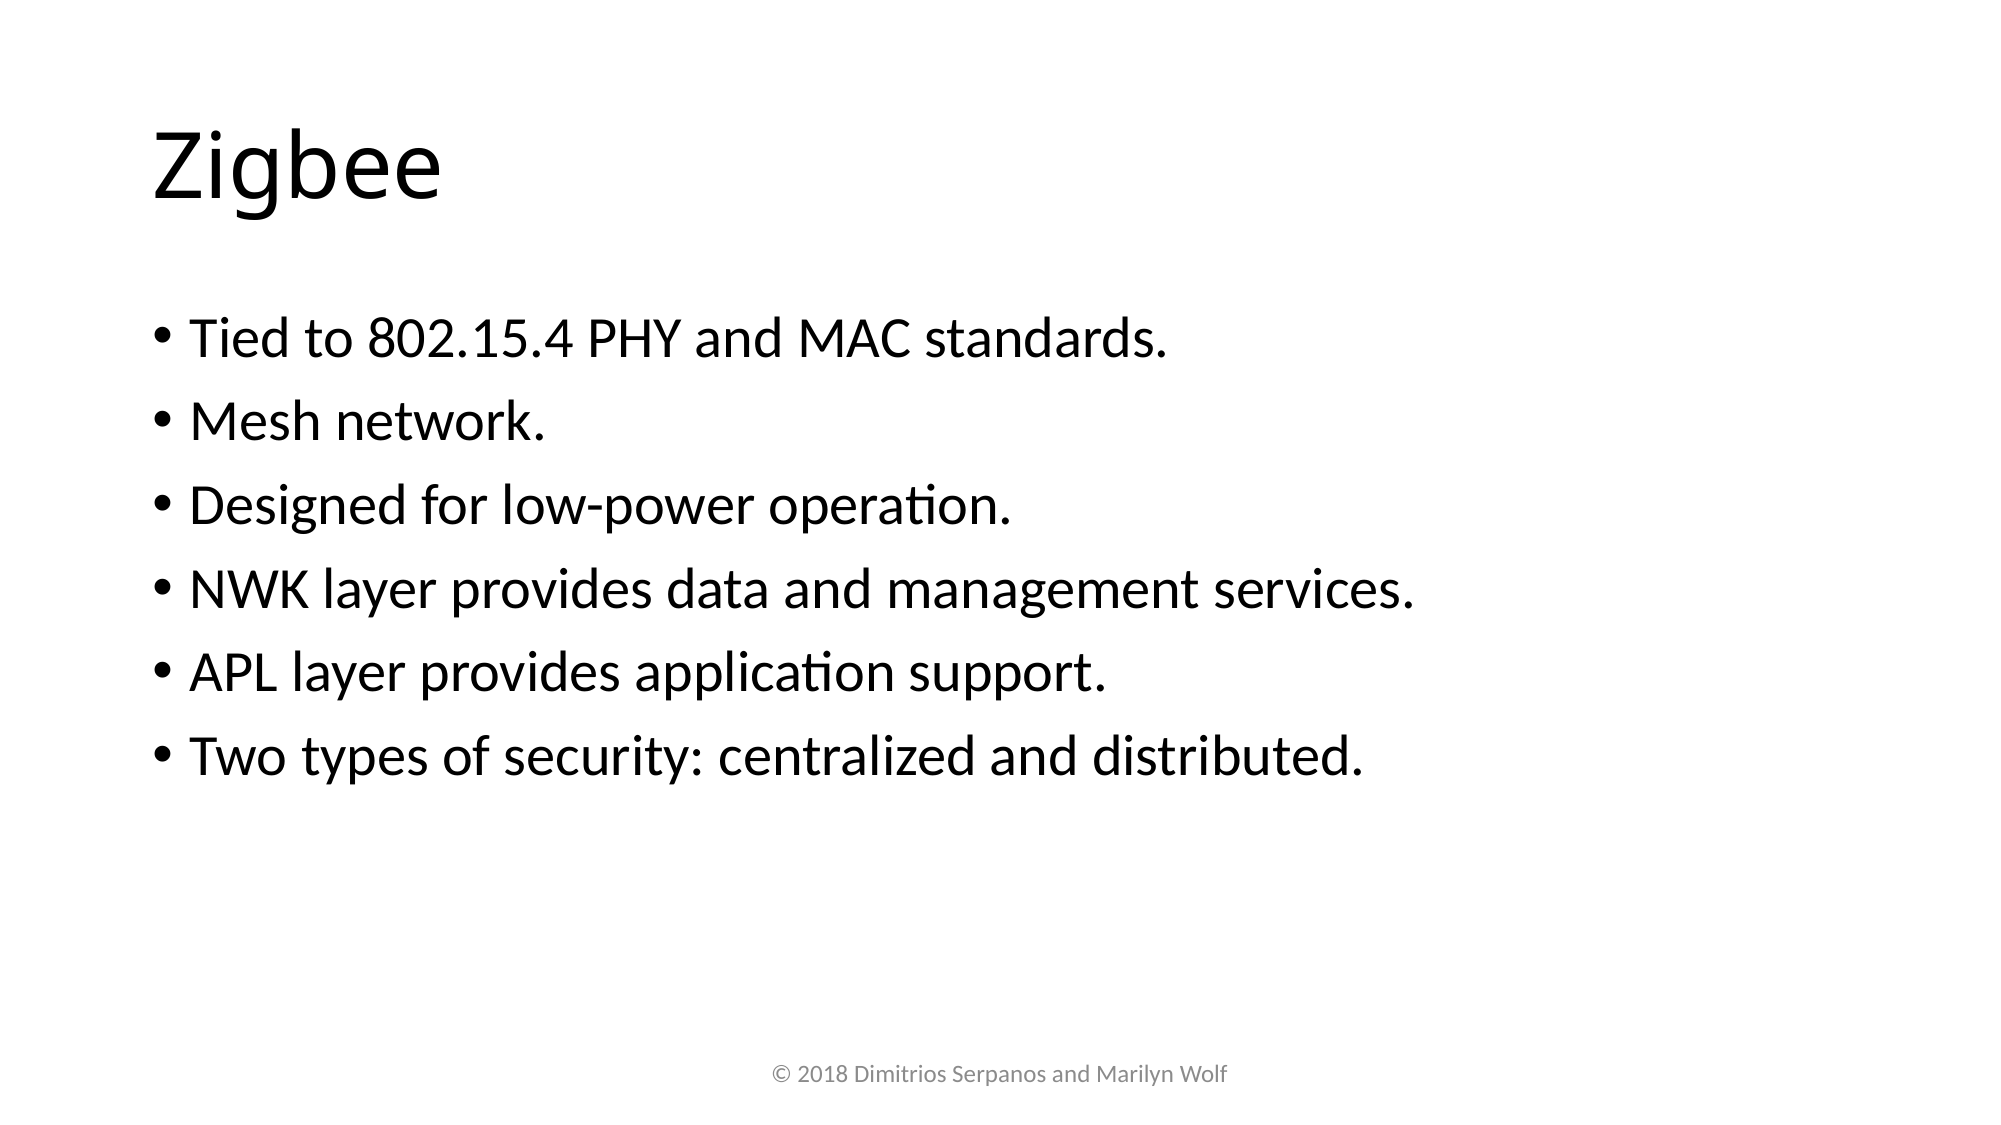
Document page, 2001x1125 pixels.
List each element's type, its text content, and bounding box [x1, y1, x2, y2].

title Zigbee [137, 59, 1863, 278]
list Tied to 802.15.4 PHY and MAC standards. Mesh network. Designed for low-power operation. NWK layer provides data and management services. APL layer provides application support. Two types of security: centralized and distributed. [137, 299, 1863, 1014]
footer © 2018 Dimitrios Serpanos and Marilyn Wolf [662, 1042, 1338, 1103]
